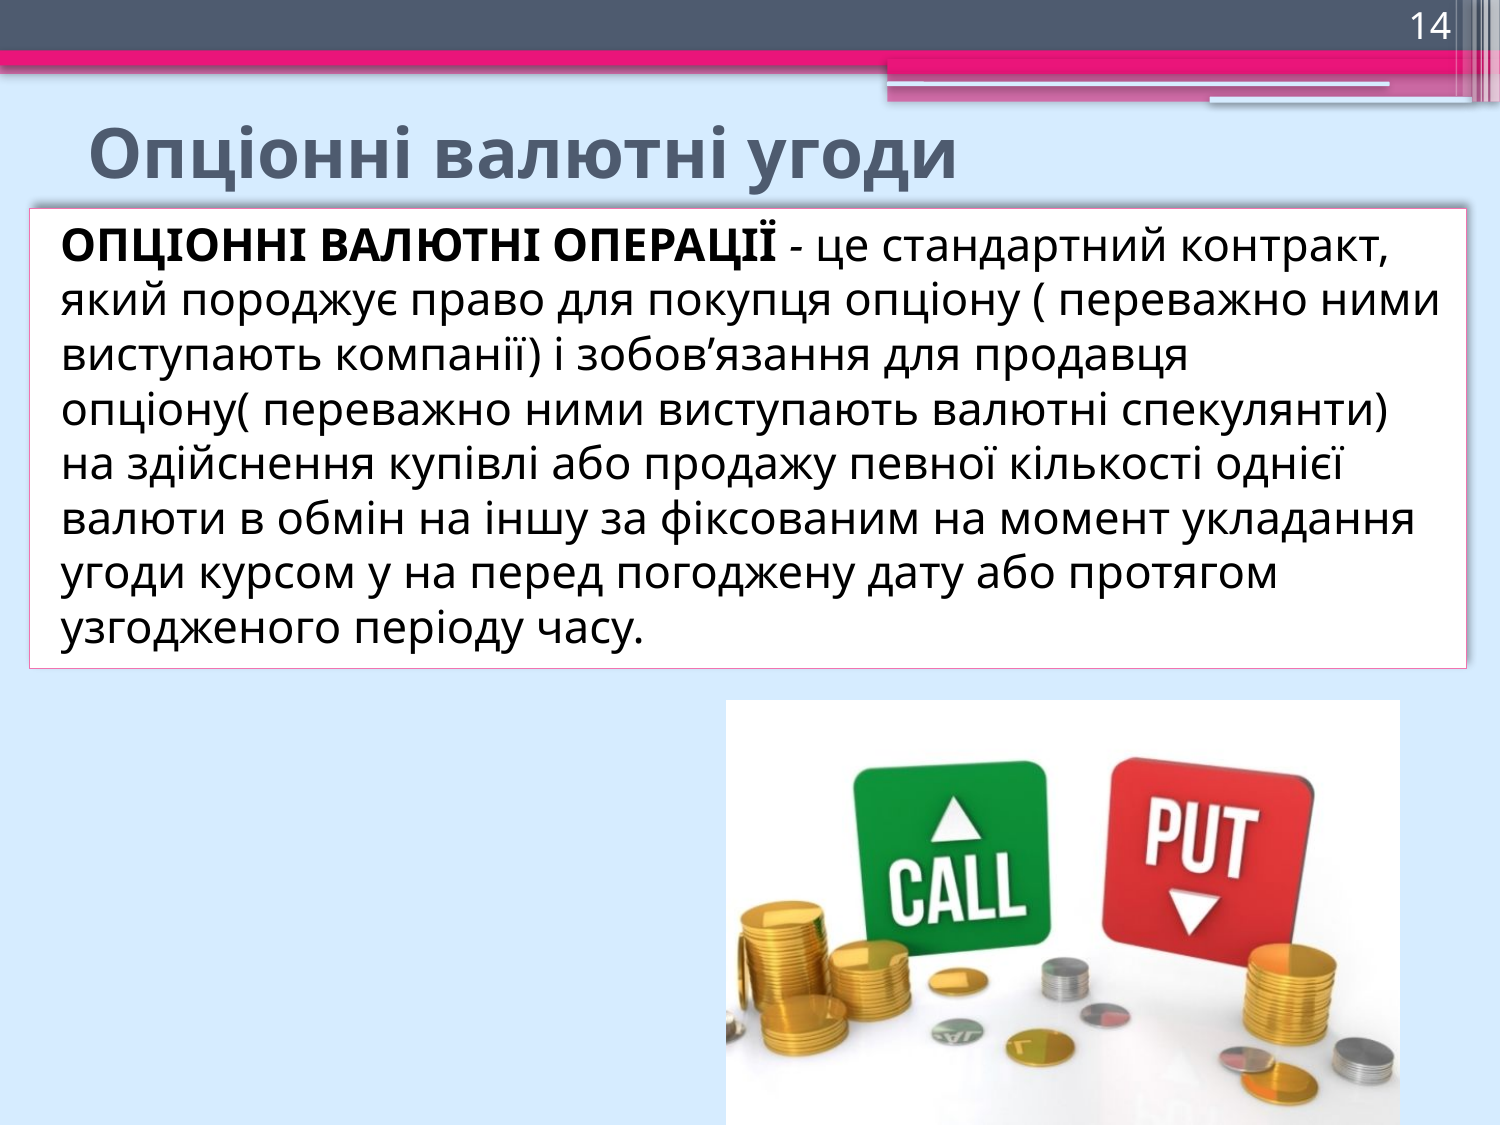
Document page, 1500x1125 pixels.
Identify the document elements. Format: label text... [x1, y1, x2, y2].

title Опціонні валютні угоди [72, 100, 1423, 197]
picture [726, 700, 1400, 1125]
slide_number 14 [1341, 0, 1466, 61]
list ОПЦІОННІ ВАЛЮТНІ ОПЕРАЦІЇ - це стандартний контракт, який породжує право для покупця опціону ( переважно ними виступають компанії) і зобов’язання для продавця опціону( переважно ними виступають валютні спекулянти) на здійснення купівлі або продажу певної кількості однієї валюти в обмін на іншу за фіксованим на момент укладання угоди курсом у на перед погоджену дату або протягом узгодженого періоду часу. [29, 208, 1466, 668]
